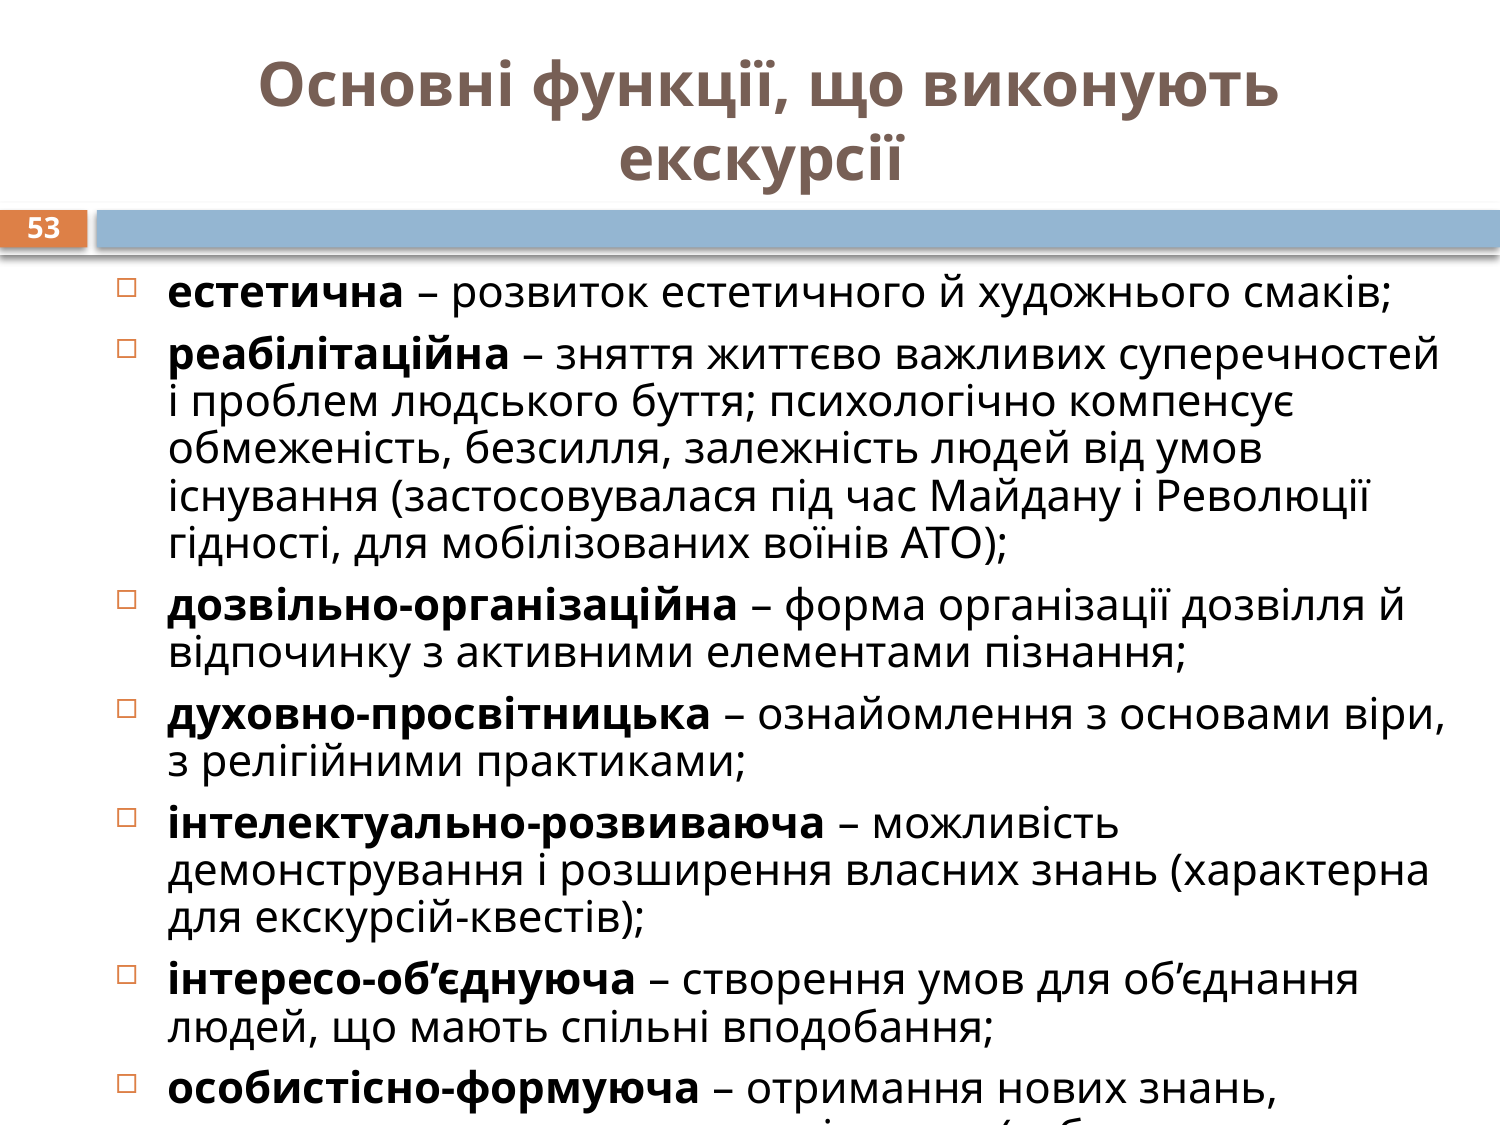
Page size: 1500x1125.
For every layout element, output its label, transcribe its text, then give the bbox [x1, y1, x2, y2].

slide_number 53 [0, 208, 88, 249]
title Основні функції, що виконують екскурсії [100, 37, 1438, 200]
list естетична – розвиток естетичного й художнього смаків; реабілітаційна – зняття життєво важливих суперечностей і проблем людського буття; психологічно компенсує обмеженість, безсилля, залежність людей від умов існування (застосовувалася під час Майдану і Революції гідності, для мобілізованих воїнів АТО); дозвільно-організаційна – форма організації дозвілля й відпочинку з активними елементами пізнання; духовно-просвітницька – ознайомлення з основами віри, з релігійними практиками; інтелектуально-розвиваюча – можливість демонстрування і розширення власних знань (характерна для екскурсій-квестів); інтересо-об’єднуюча – створення умов для об’єднання людей, що мають спільні вподобання; особистісно-формуюча – отримання нових знань, самовдосконалення шляхом пізнання (себе, процесу, довкілля) та ін. [100, 262, 1471, 1106]
